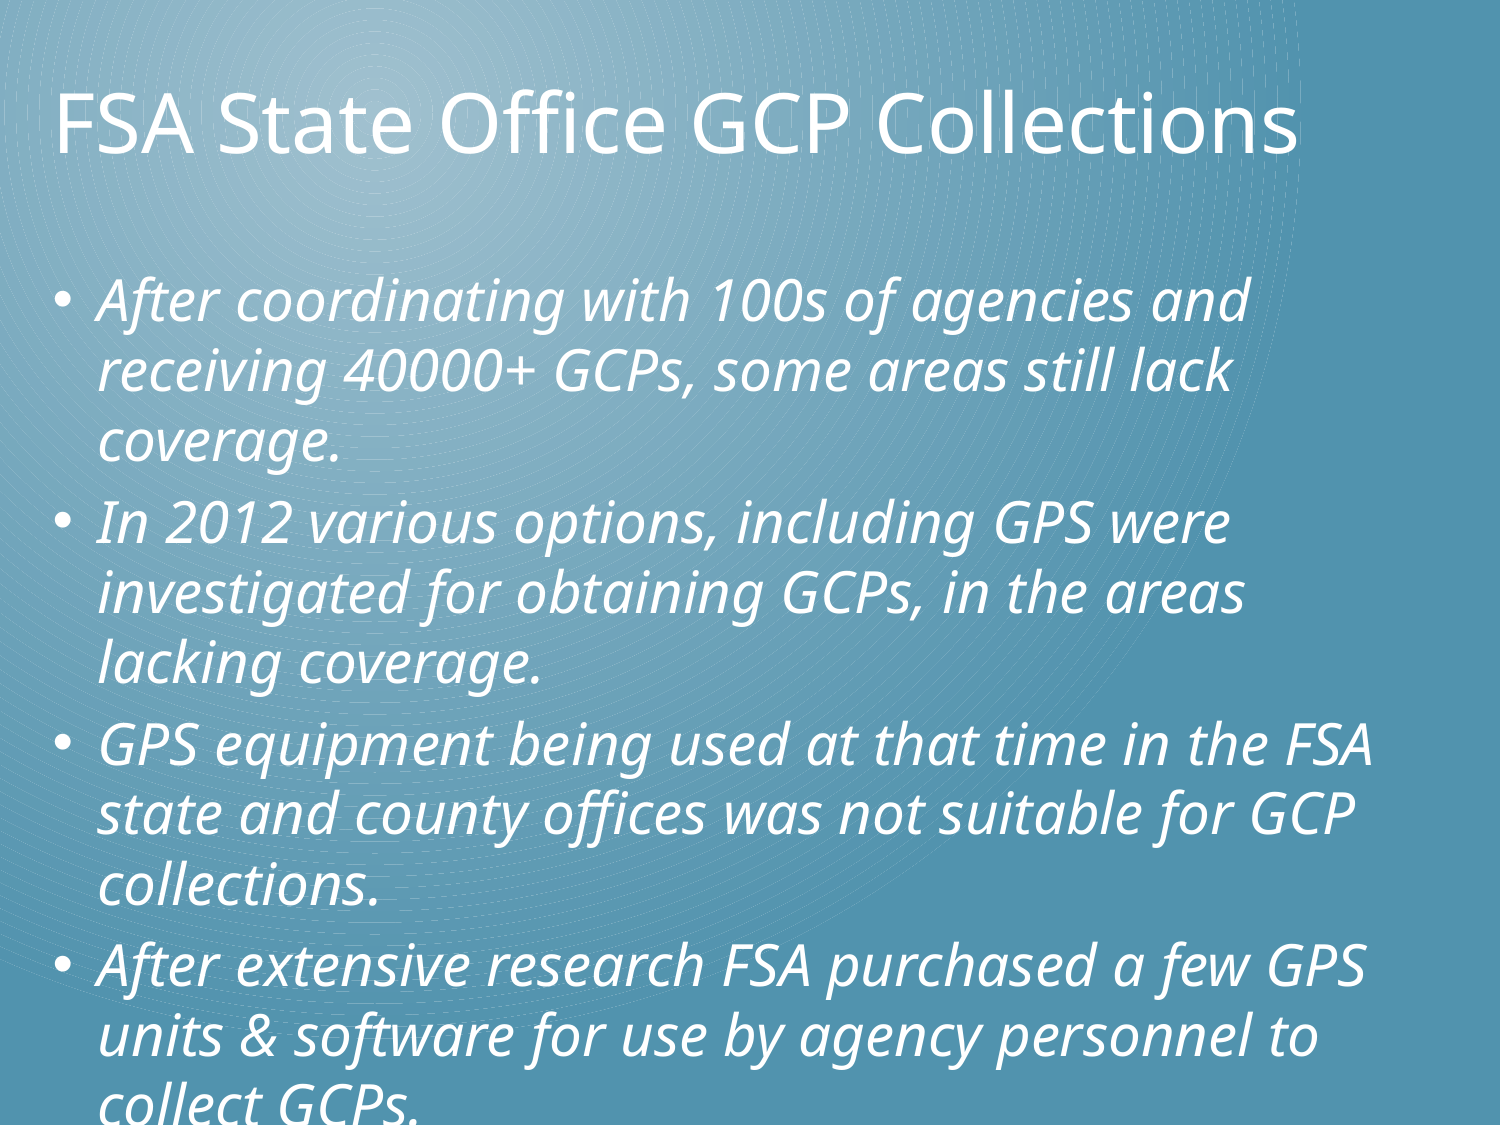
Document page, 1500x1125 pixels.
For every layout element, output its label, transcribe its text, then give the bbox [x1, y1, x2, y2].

list FSA State Office GCP Collections After coordinating with 100s of agencies and receiving 40000+ GCPs, some areas still lack coverage. In 2012 various options, including GPS were investigated for obtaining GCPs, in the areas lacking coverage. GPS equipment being used at that time in the FSA state and county offices was not suitable for GCP collections. After extensive research FSA purchased a few GPS units & software for use by agency personnel to collect GCPs. Currently three GPS units and software are being used. Geo XH & 7, TerraSync & Pathfinder Office [37, 62, 1463, 1100]
